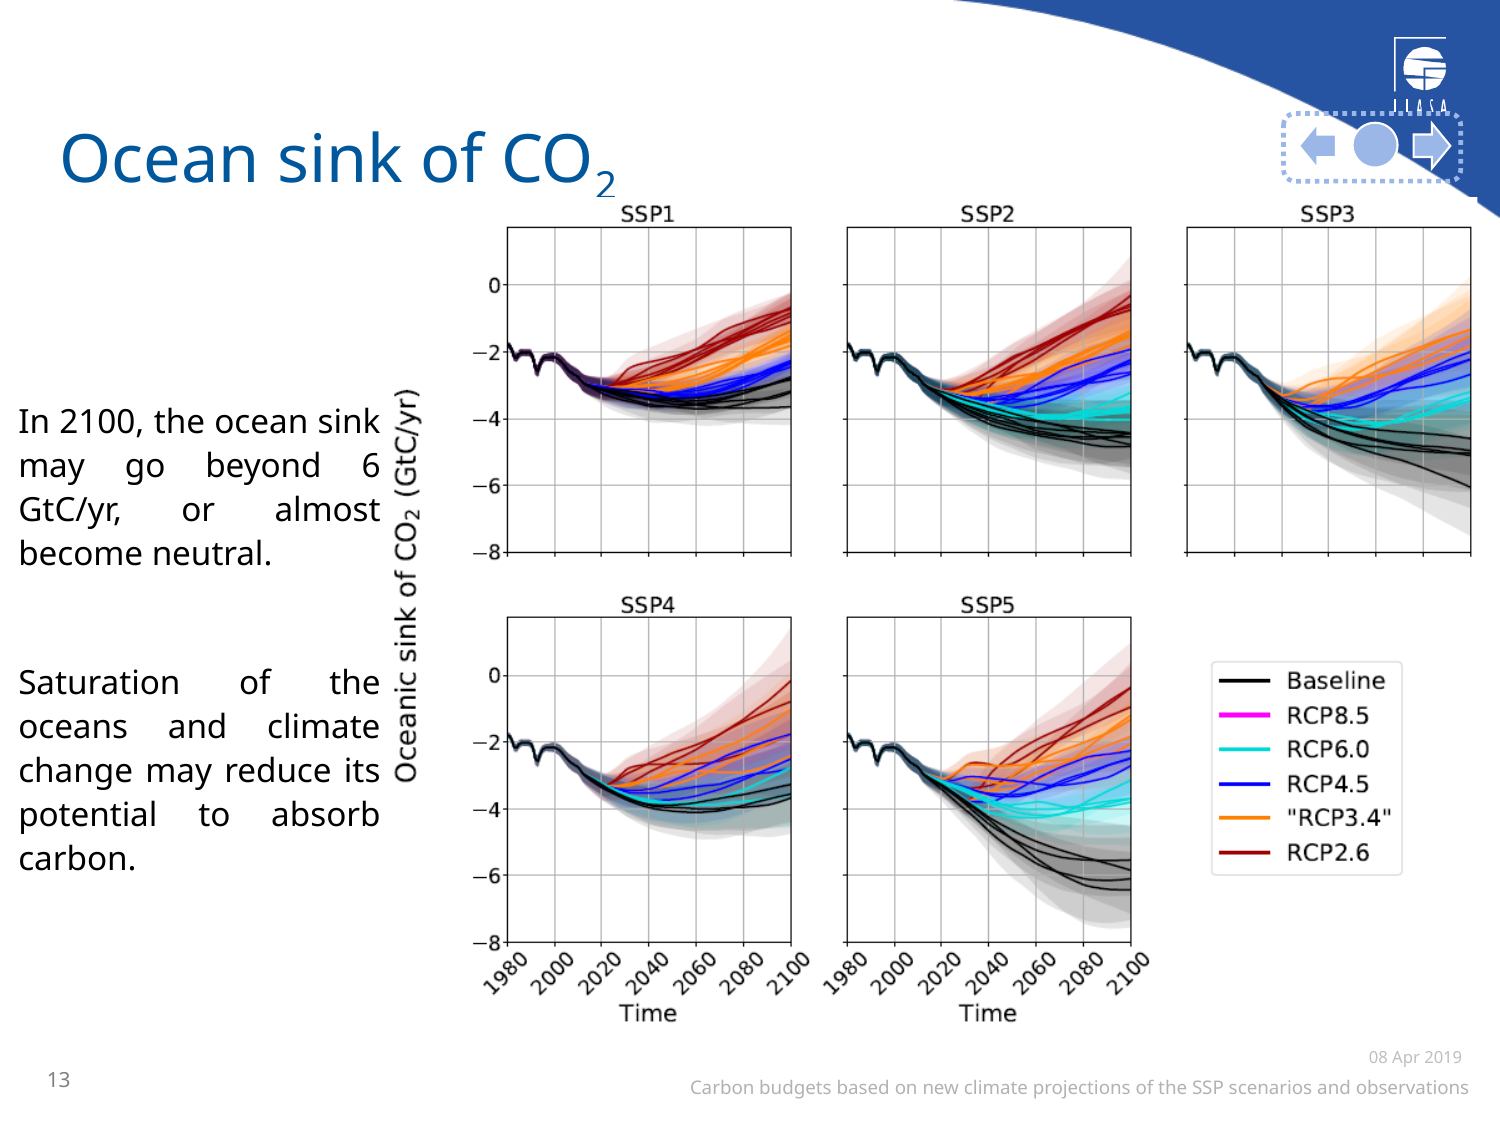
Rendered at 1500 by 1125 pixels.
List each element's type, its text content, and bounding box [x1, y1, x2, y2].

picture [0, 0, 1500, 1125]
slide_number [350, 1045, 1469, 1069]
footer Carbon budgets based on new climate projections of the SSP scenarios and observations [333, 1068, 1478, 1109]
title Ocean sink of CO2 [44, 59, 1397, 257]
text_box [1283, 113, 1461, 182]
slide_number 13 [31, 1042, 370, 1102]
text_box In 2100, the ocean sink may go beyond 6 GtC/yr, or almost become neutral. Saturation of the oceans and climate change may reduce its potential to absorb carbon. [3, 389, 392, 973]
